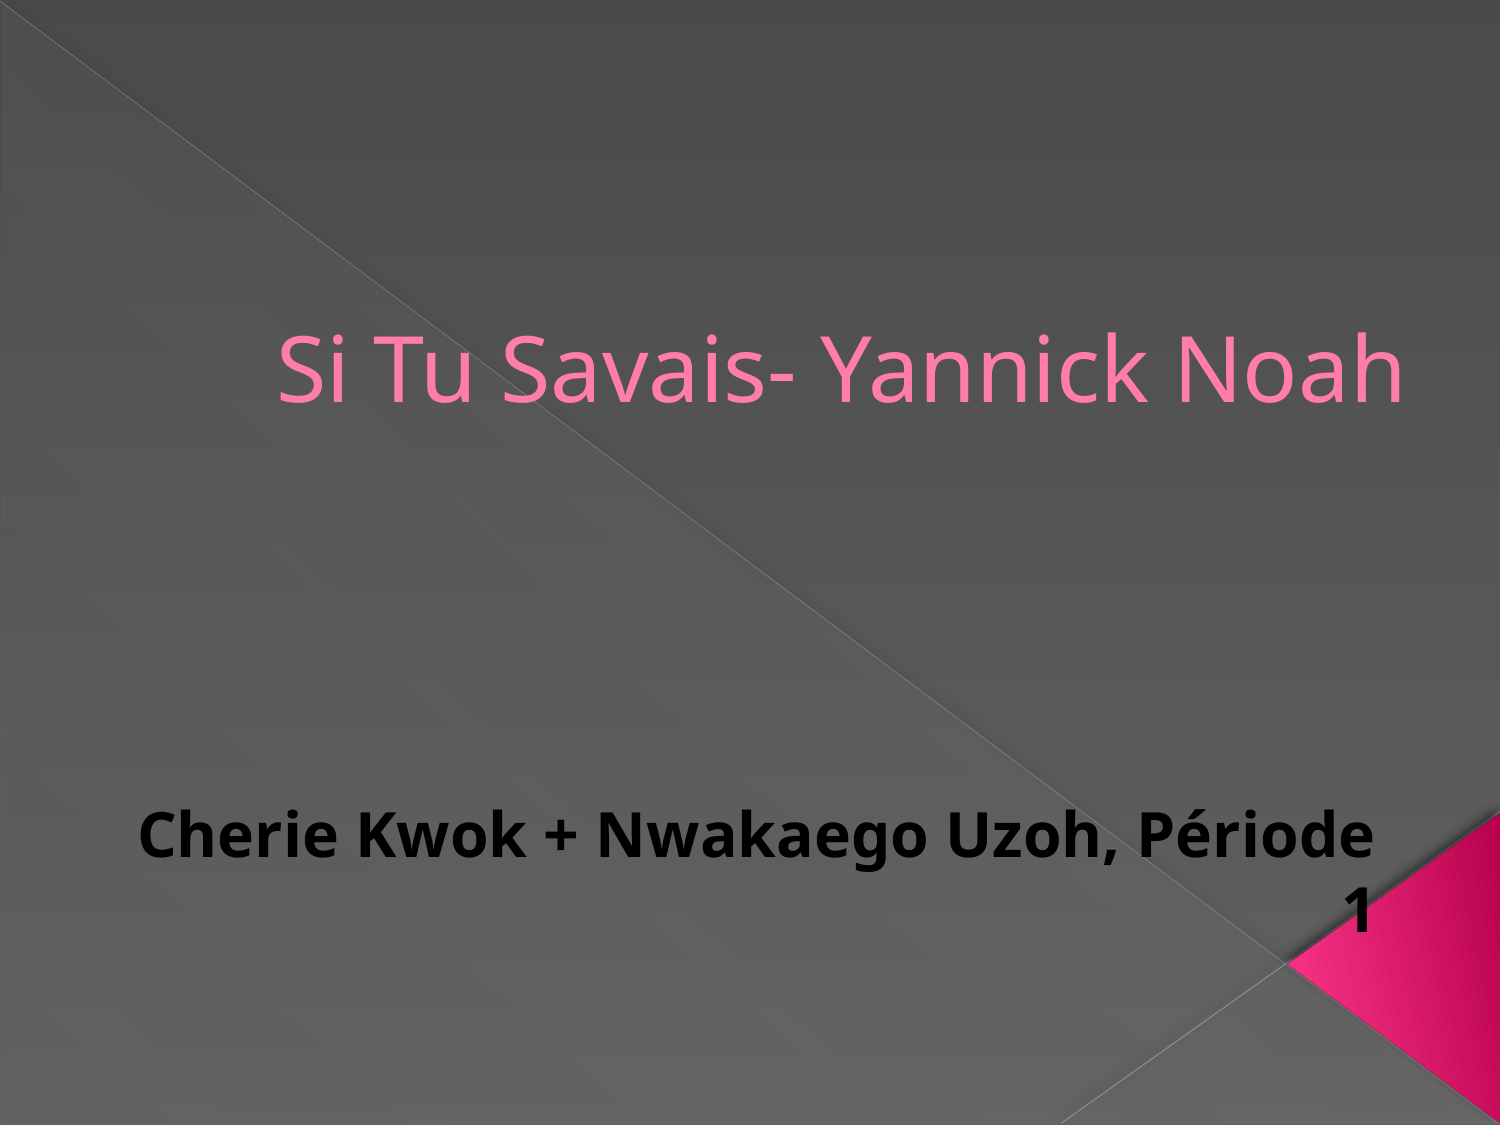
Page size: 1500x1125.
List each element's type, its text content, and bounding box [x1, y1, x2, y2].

subtitle Cherie Kwok + Nwakaego Uzoh, Période 1 [75, 787, 1398, 938]
title Si Tu Savais- Yannick Noah [99, 187, 1423, 429]
